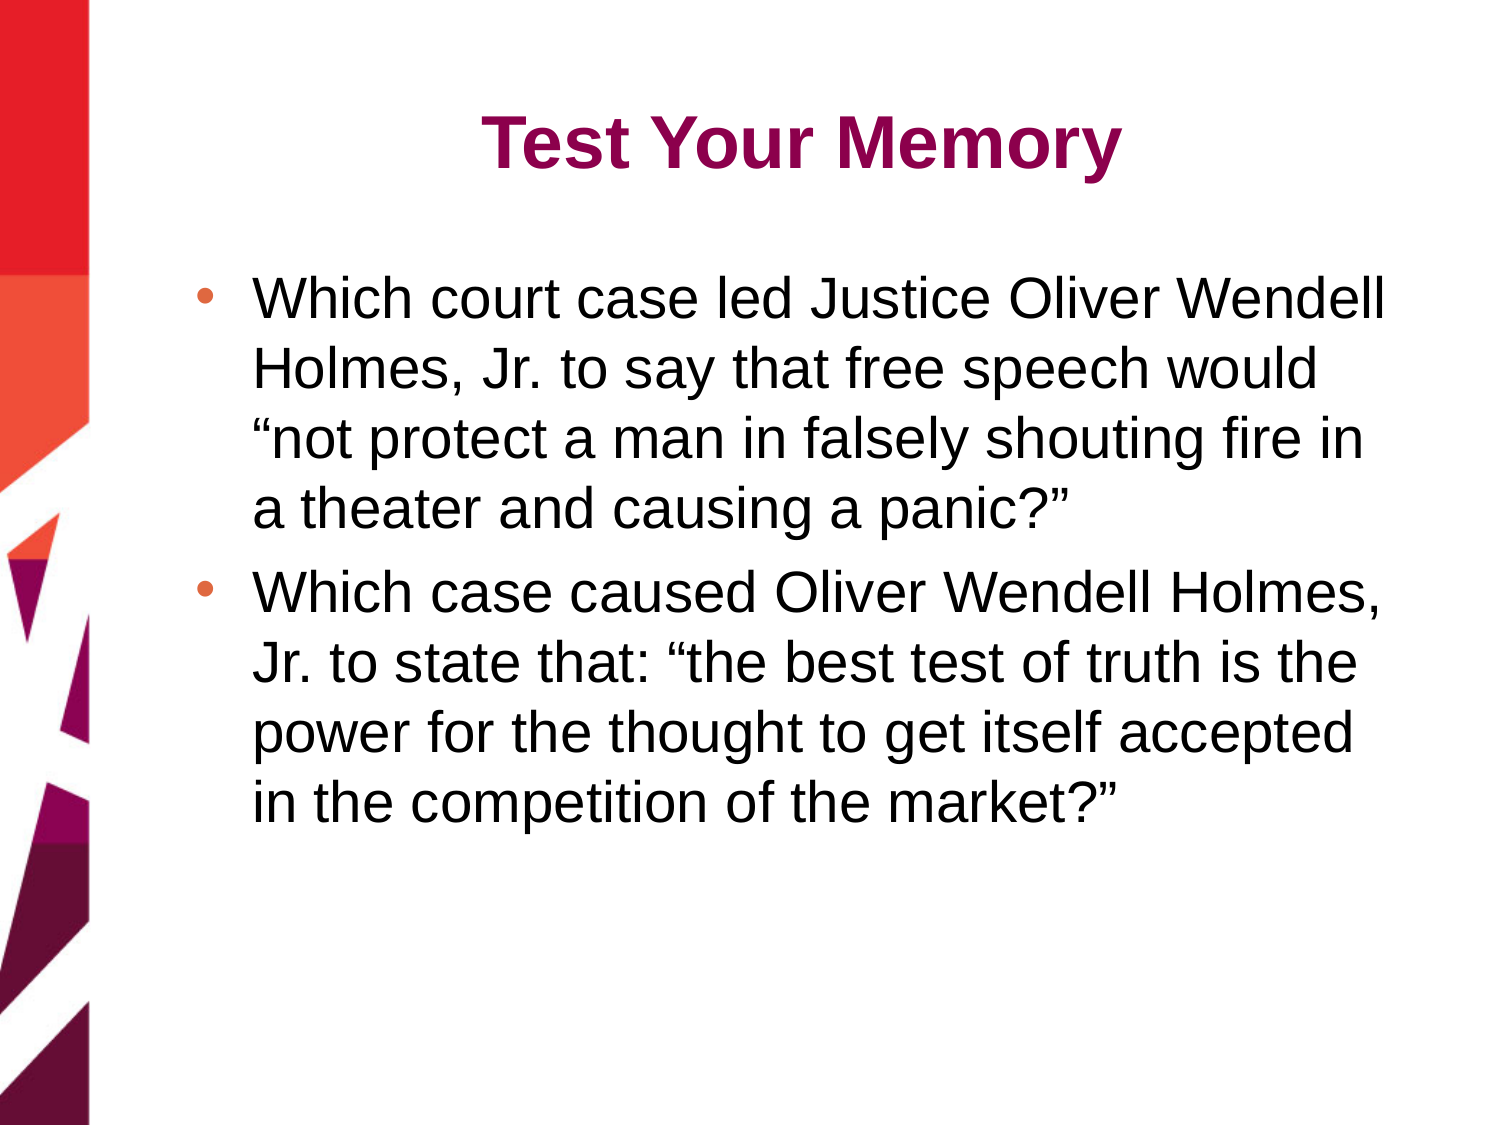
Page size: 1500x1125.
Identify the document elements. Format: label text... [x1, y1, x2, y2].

title Test Your Memory [180, 45, 1425, 233]
picture [0, 0, 91, 1125]
list Which court case led Justice Oliver Wendell Holmes, Jr. to say that free speech would “not protect a man in falsely shouting fire in a theater and causing a panic?” Which case caused Oliver Wendell Holmes, Jr. to state that: “the best test of truth is the power for the thought to get itself accepted in the competition of the market?” [180, 245, 1425, 989]
